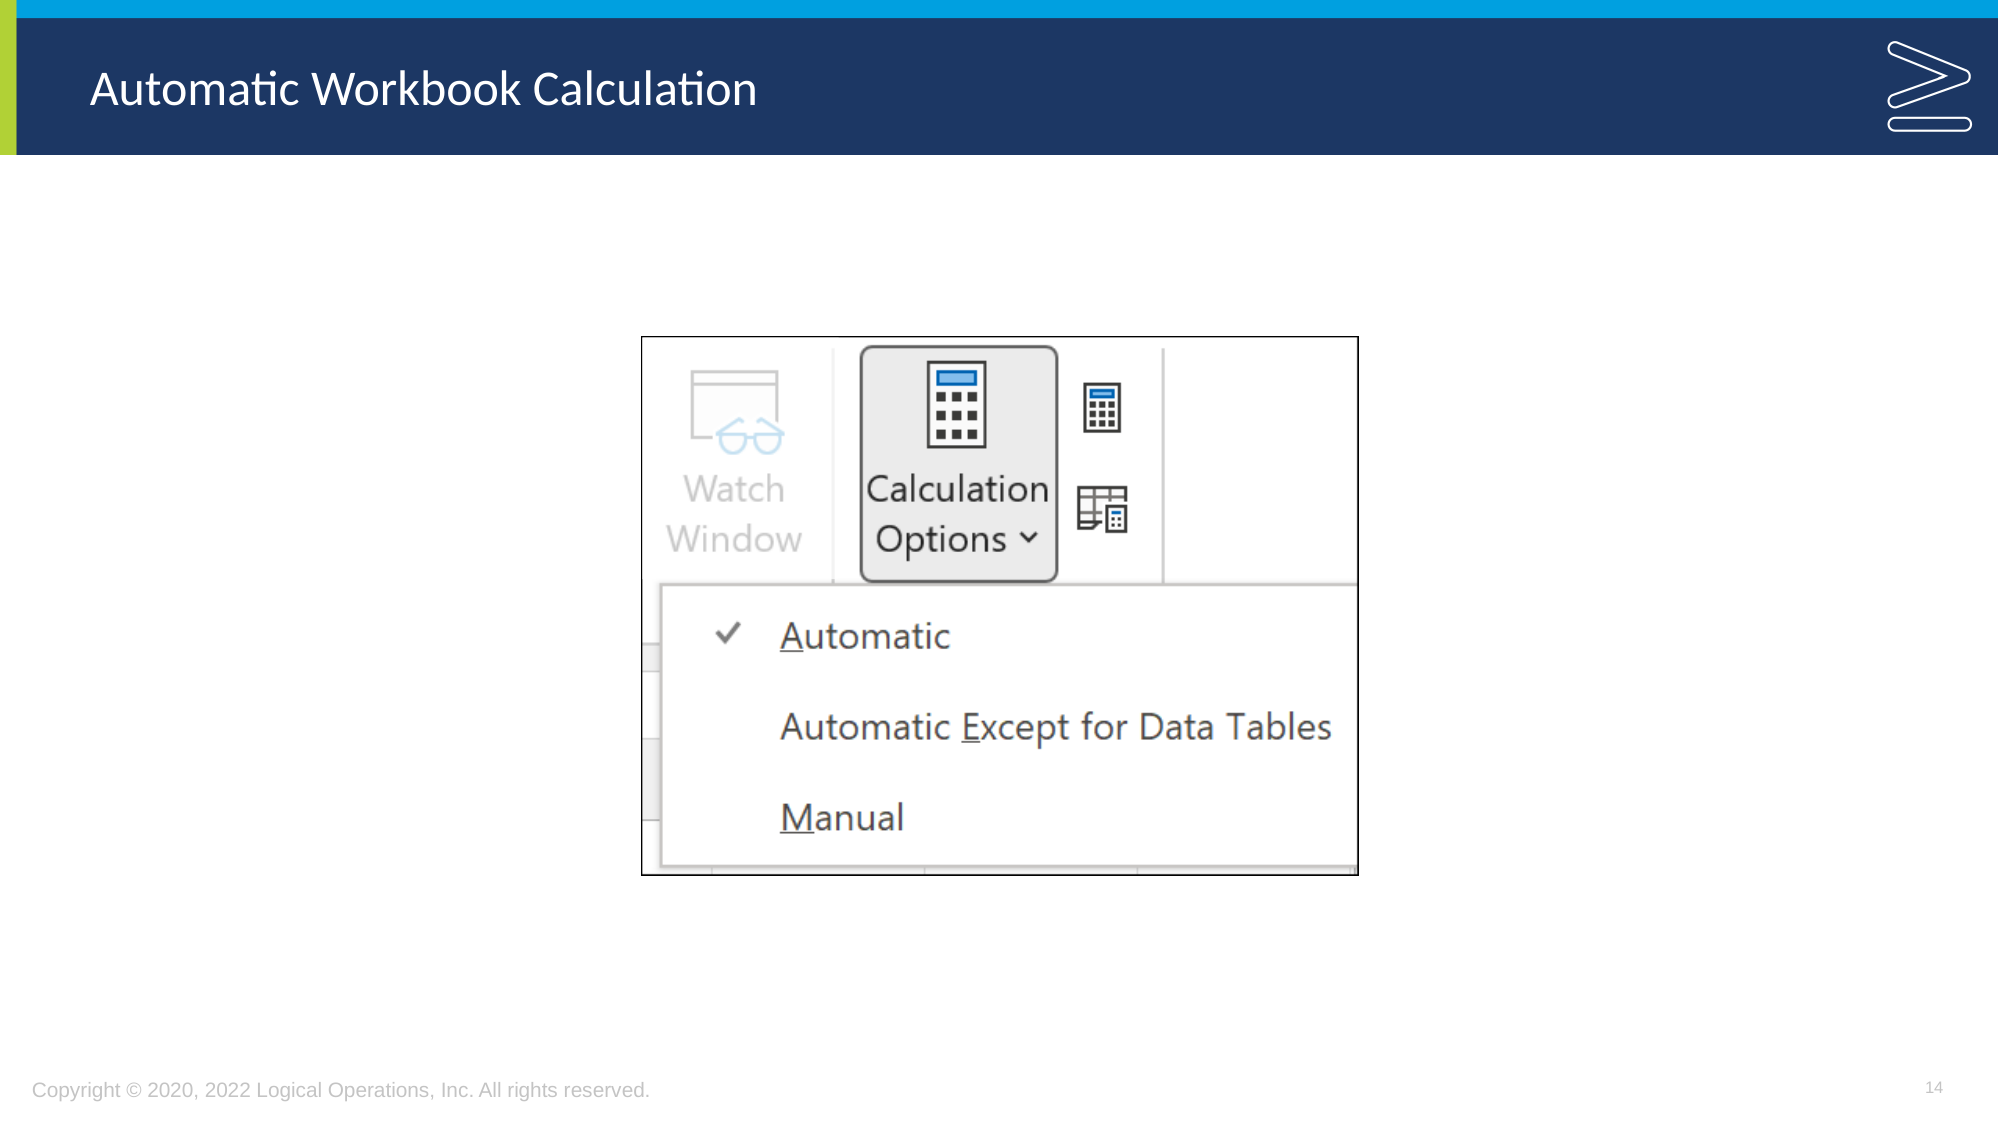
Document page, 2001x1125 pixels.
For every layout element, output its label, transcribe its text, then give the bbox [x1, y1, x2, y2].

picture [1850, 19, 1998, 155]
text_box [641, 336, 1359, 876]
title Automatic Workbook Calculation [74, 16, 1850, 155]
slide_number 14 [1491, 1057, 1959, 1118]
picture [0, 0, 74, 155]
